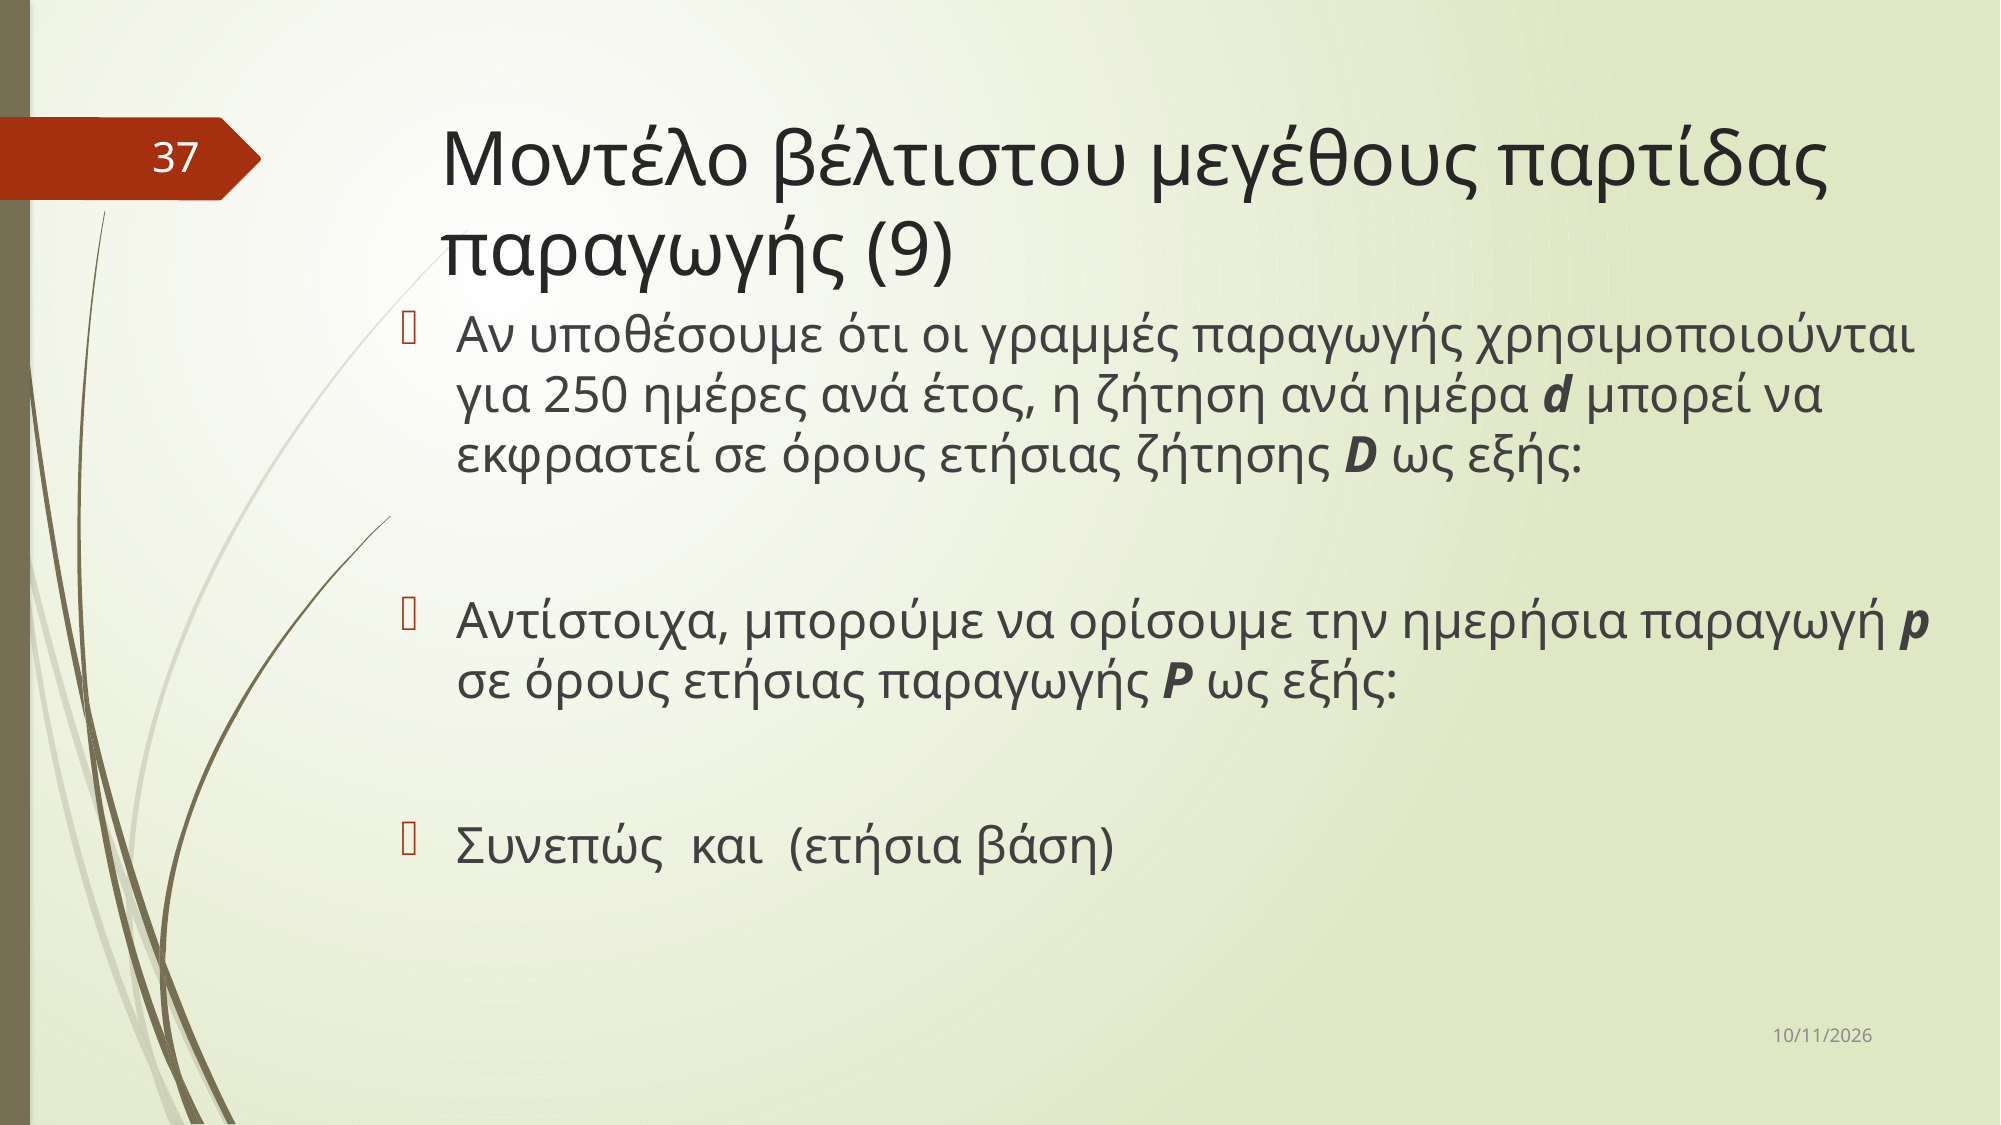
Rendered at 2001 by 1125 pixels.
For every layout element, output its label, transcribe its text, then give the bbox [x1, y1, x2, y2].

slide_number 37 [87, 129, 216, 190]
title Μοντέλο βέλτιστου μεγέθους παρτίδας παραγωγής (9) [425, 102, 1888, 313]
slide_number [1699, 1005, 1888, 1067]
